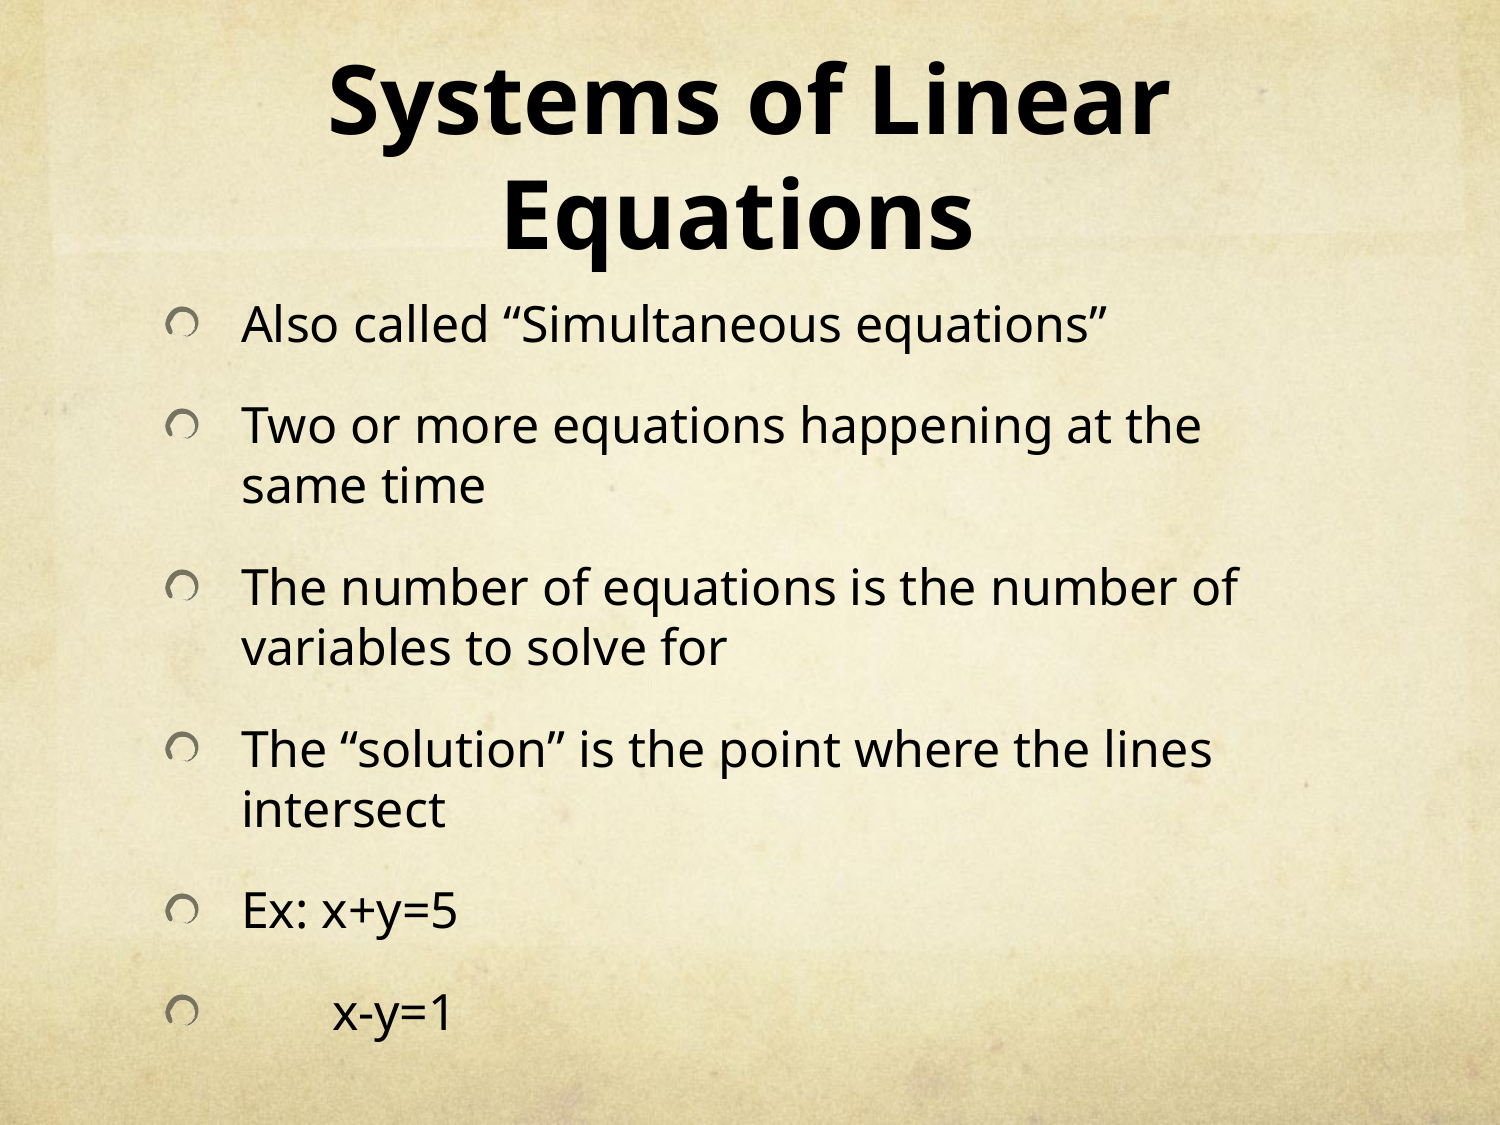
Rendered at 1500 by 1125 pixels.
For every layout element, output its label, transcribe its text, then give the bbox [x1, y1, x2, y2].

picture [0, 0, 1500, 1125]
list Also called “Simultaneous equations” Two or more equations happening at the same time The number of equations is the number of variables to solve for The “solution” is the point where the lines intersect Ex: x+y=5 x-y=1 [150, 284, 1350, 950]
title Systems of Linear Equations [150, 82, 1350, 225]
